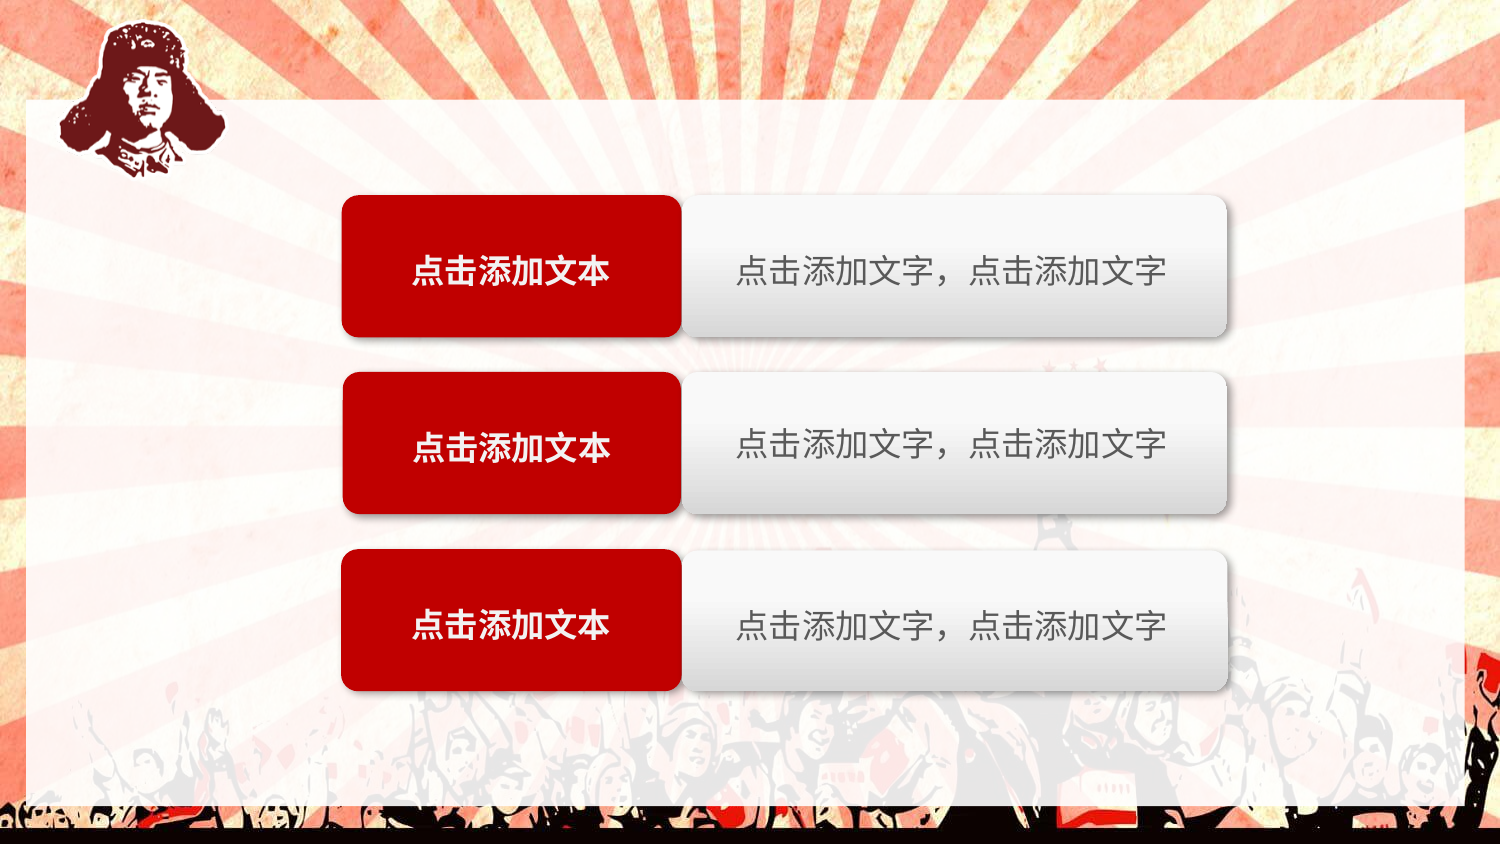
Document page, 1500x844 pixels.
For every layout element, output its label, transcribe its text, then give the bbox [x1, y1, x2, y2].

text_box 点击添加文本 [341, 195, 681, 338]
text_box 点击添加文字，点击添加文字 [681, 195, 1228, 338]
picture [0, 0, 1500, 844]
text_box 点击添加文本 [342, 371, 681, 515]
text_box 点击添加文本 [341, 549, 681, 692]
text_box 点击添加文字，点击添加文字 [681, 550, 1228, 692]
text_box 点击添加文字，点击添加文字 [681, 371, 1228, 515]
